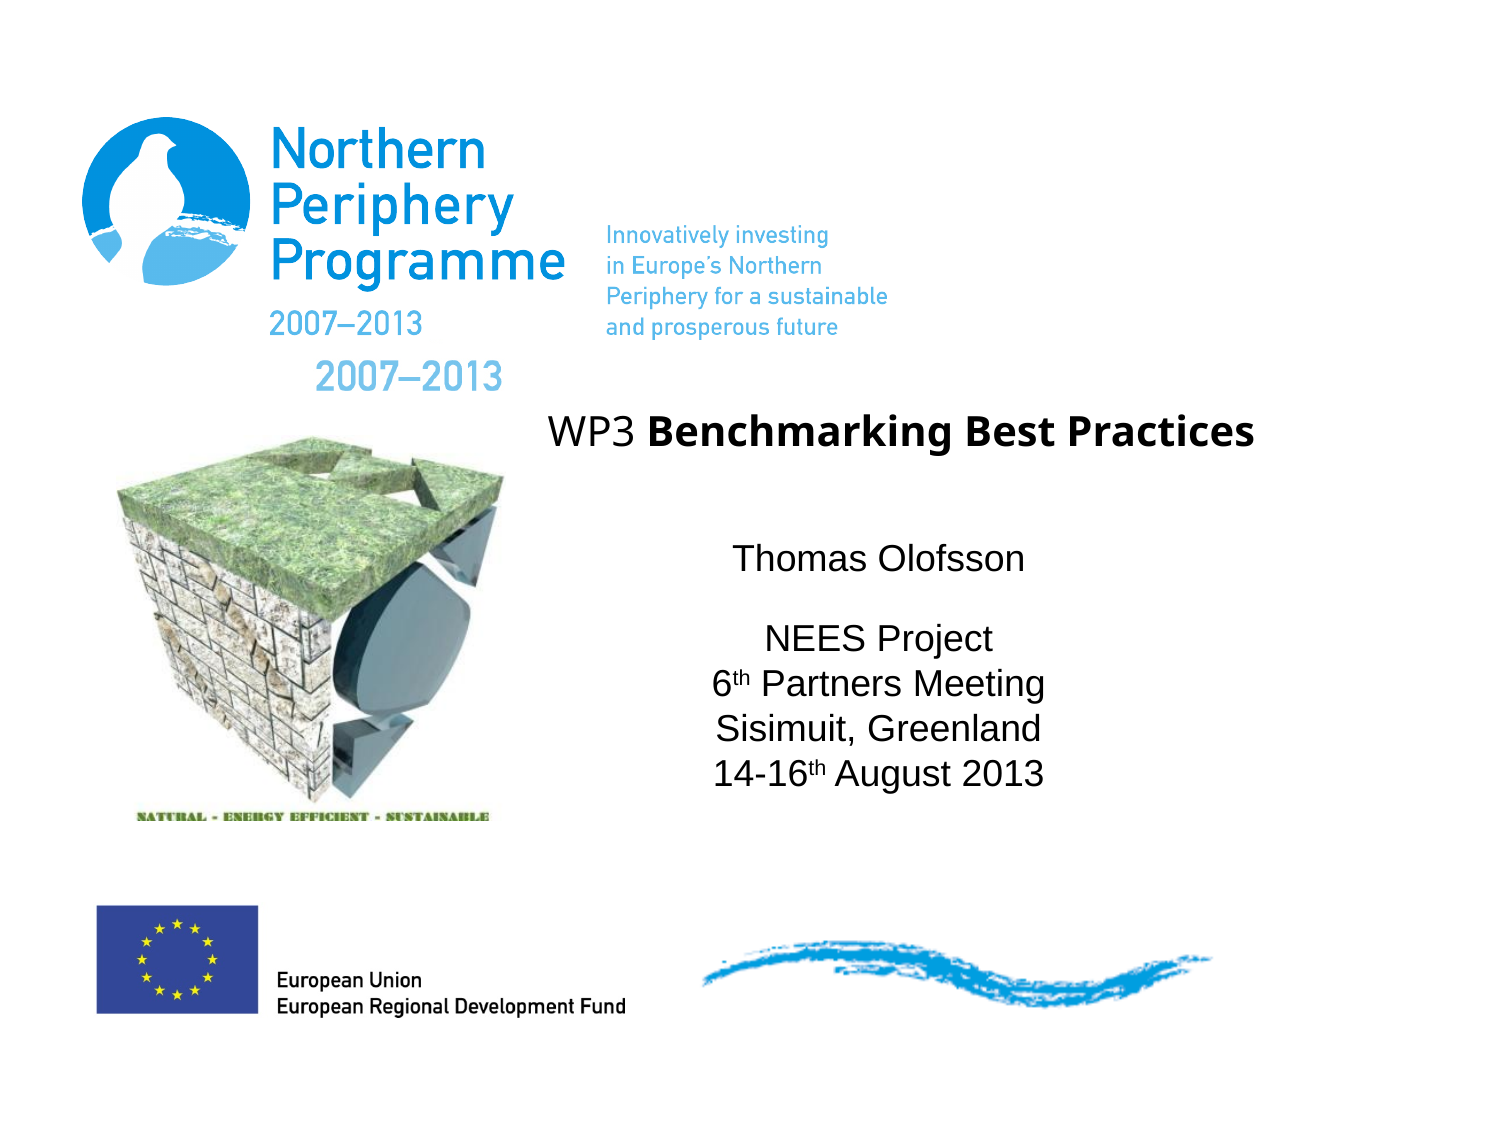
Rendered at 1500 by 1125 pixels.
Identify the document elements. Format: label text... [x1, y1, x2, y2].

picture [81, 116, 888, 391]
picture [81, 116, 162, 198]
picture [93, 902, 626, 1018]
picture [115, 435, 507, 821]
title WP3 Benchmarking Best Practices [447, 298, 1367, 632]
text_box Thomas Olofsson NEES Project 6th Partners Meeting Sisimuit, Greenland 14-16th August 2013 [619, 526, 1139, 802]
